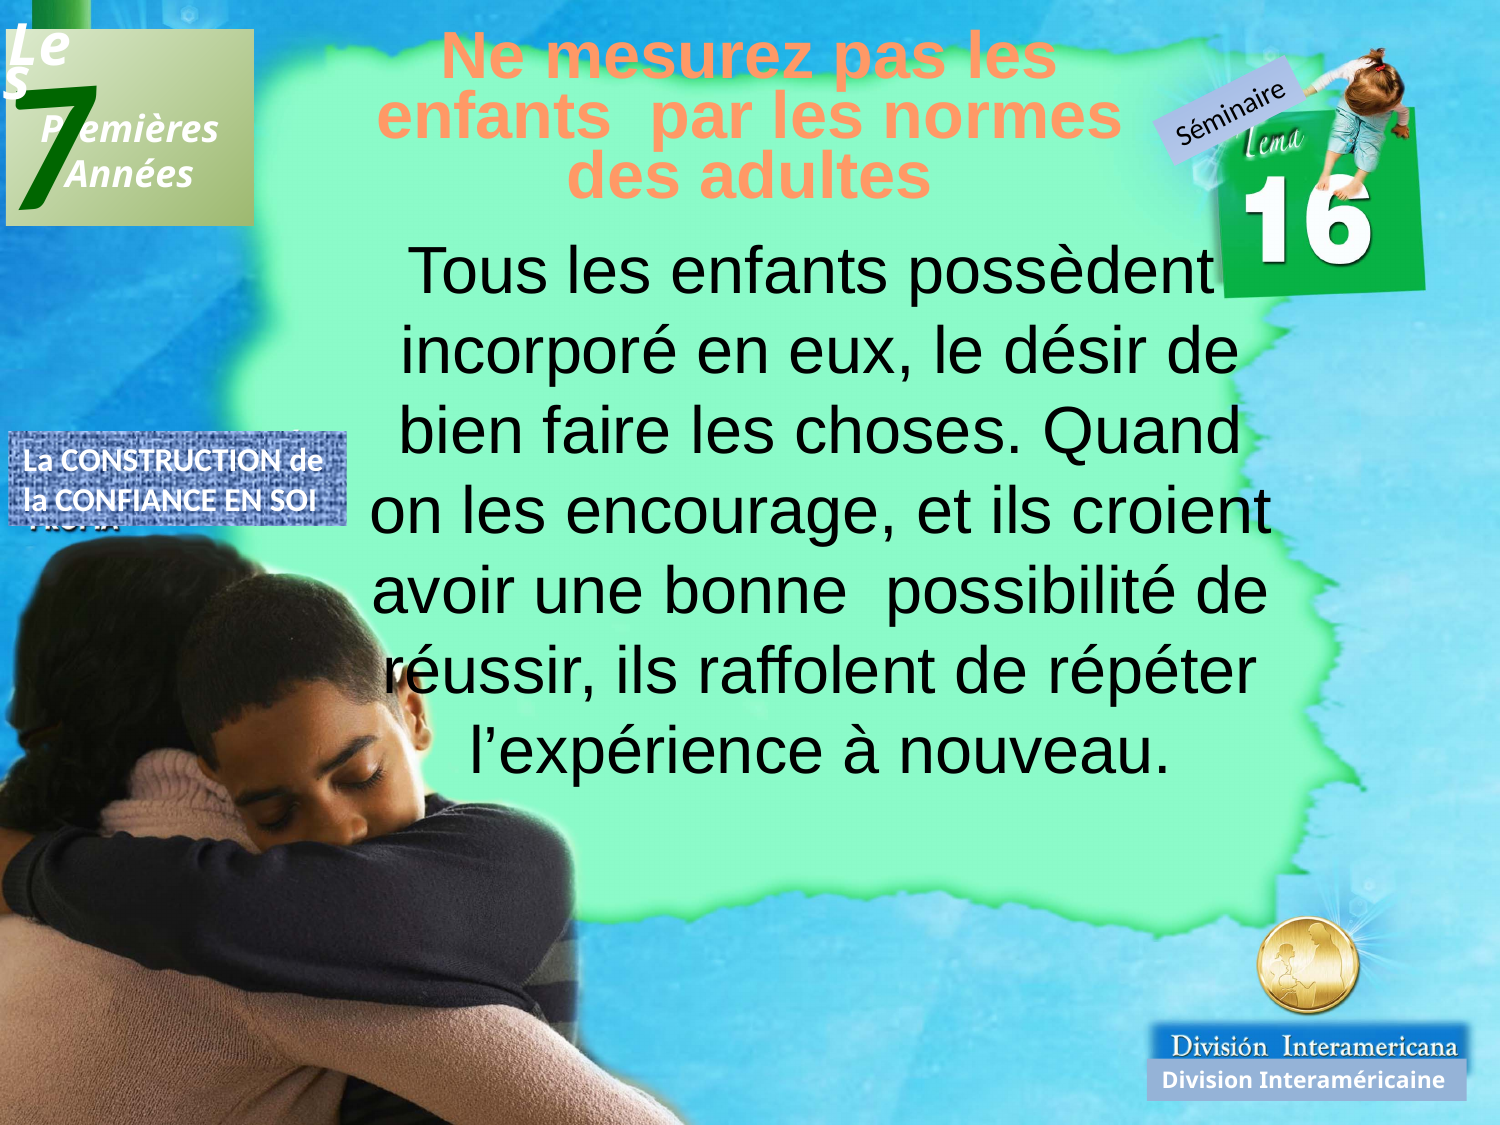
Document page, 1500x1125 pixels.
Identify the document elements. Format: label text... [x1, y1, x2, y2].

text_box La CONSTRUCTION de la CONFIANCE EN SOI [8, 431, 347, 526]
text_box Tous les enfants possèdent incorporé en eux, le désir de bien faire les choses. Quand on les encourage, et ils croient avoir une bonne possibilité de réussir, ils raffolent de répéter l’expérience à nouveau. [348, 219, 1294, 795]
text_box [0, 17, 255, 256]
text_box Séminaire [1152, 54, 1307, 166]
text_box Division Interaméricaine [1146, 1058, 1467, 1101]
picture [0, 0, 1500, 1125]
text_box Ne mesurez pas les enfants par les normes des adultes [301, 23, 1199, 218]
